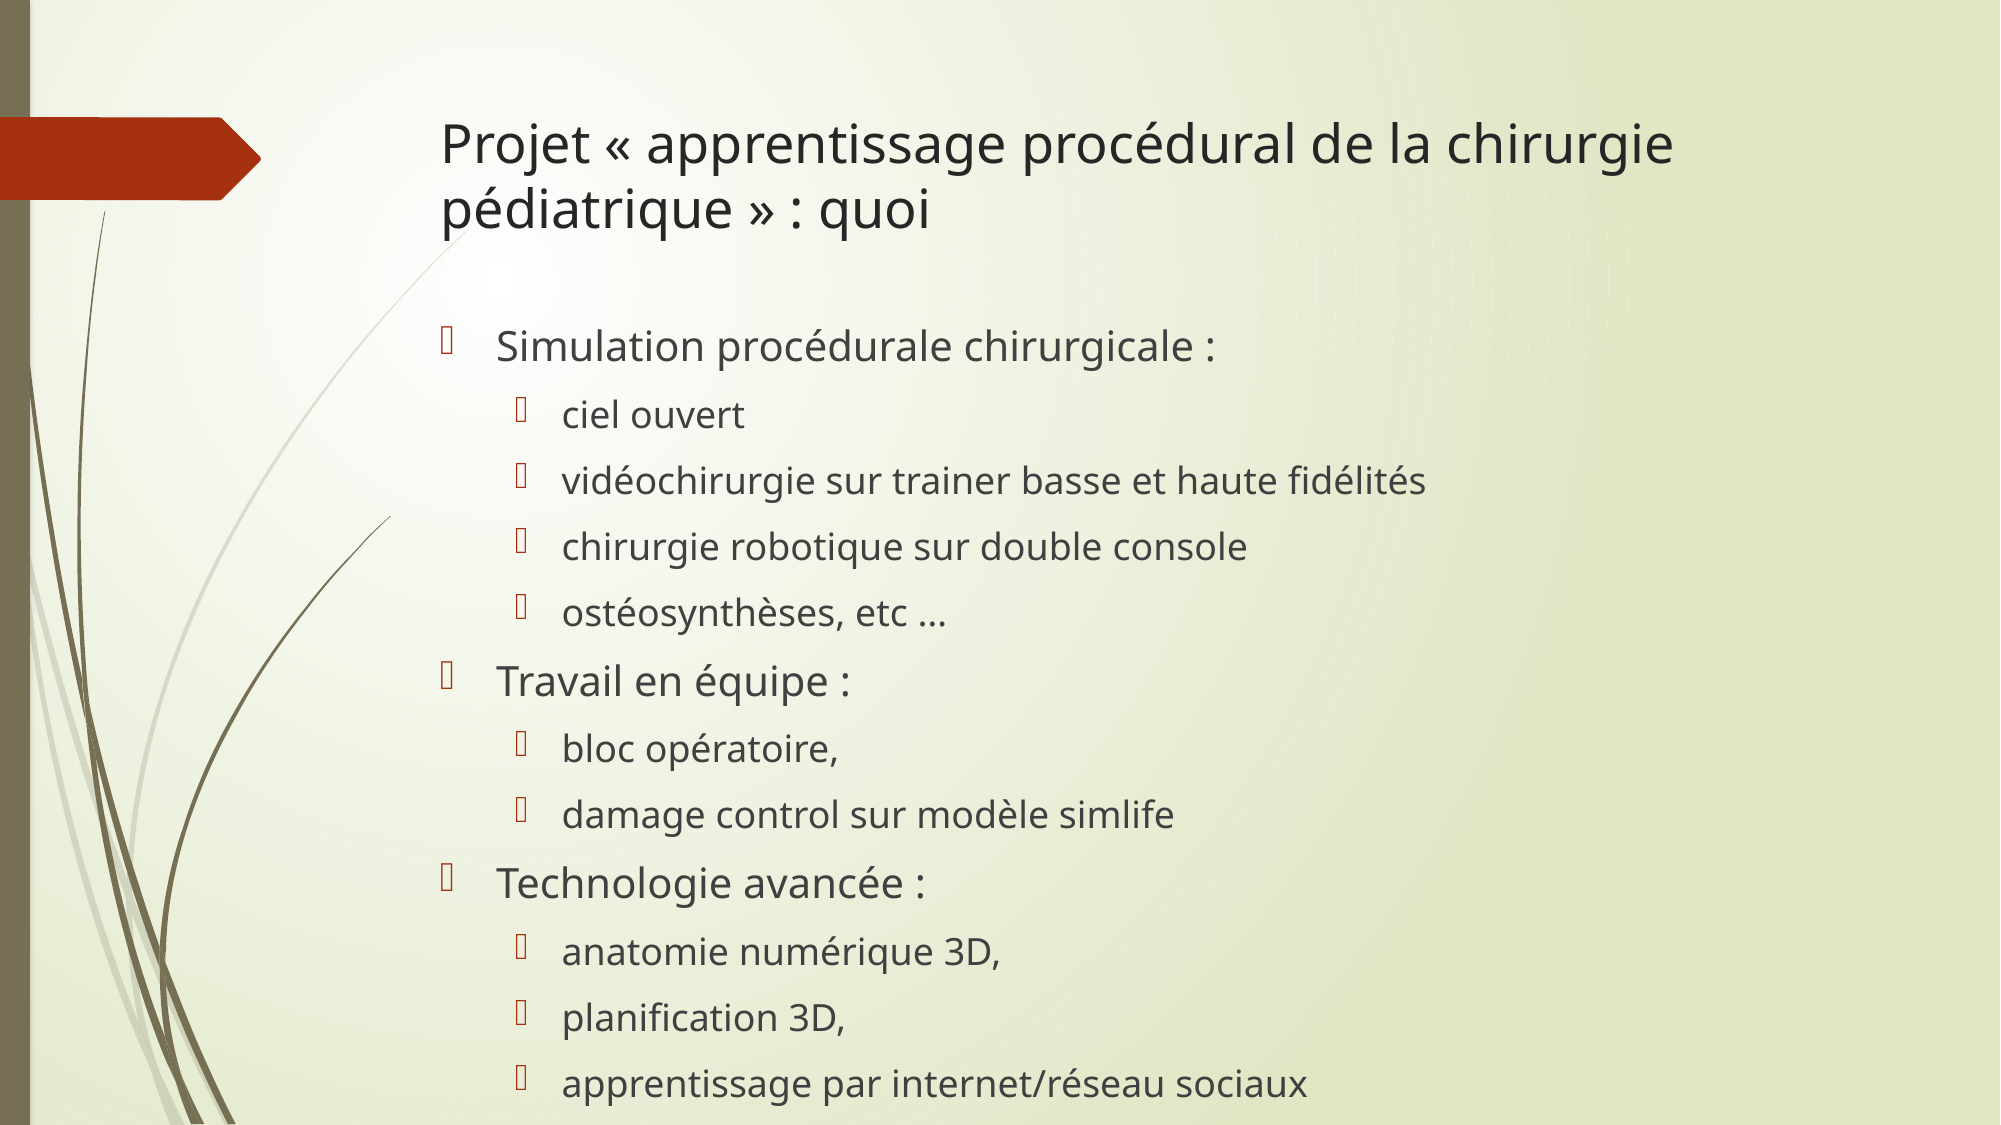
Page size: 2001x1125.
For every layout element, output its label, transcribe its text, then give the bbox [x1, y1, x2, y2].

title Projet « apprentissage procédural de la chirurgie pédiatrique » : quoi [425, 102, 1888, 312]
list Simulation procédurale chirurgicale : ciel ouvert vidéochirurgie sur trainer basse et haute fidélités chirurgie robotique sur double console ostéosynthèses, etc … Travail en équipe : bloc opératoire, damage control sur modèle simlife Technologie avancée : anatomie numérique 3D, planification 3D, apprentissage par internet/réseau sociaux [424, 312, 2000, 1125]
